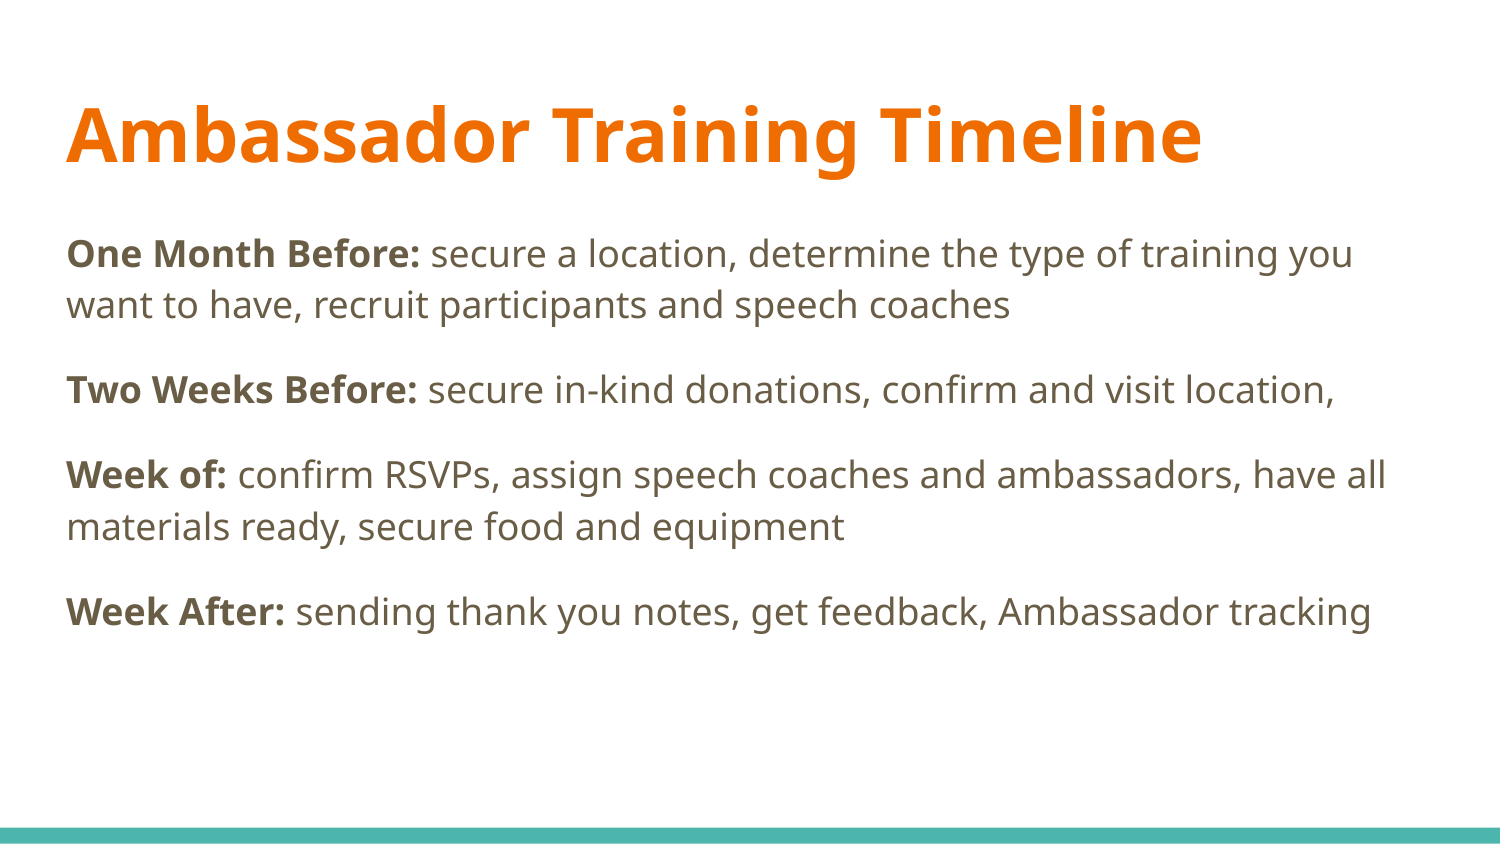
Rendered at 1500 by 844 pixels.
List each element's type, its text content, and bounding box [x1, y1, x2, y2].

list One Month Before: secure a location, determine the type of training you want to have, recruit participants and speech coaches Two Weeks Before: secure in-kind donations, confirm and visit location, Week of: confirm RSVPs, assign speech coaches and ambassadors, have all materials ready, secure food and equipment Week After: sending thank you notes, get feedback, Ambassador tracking [51, 207, 1449, 750]
title Ambassador Training Timeline [51, 72, 1449, 189]
